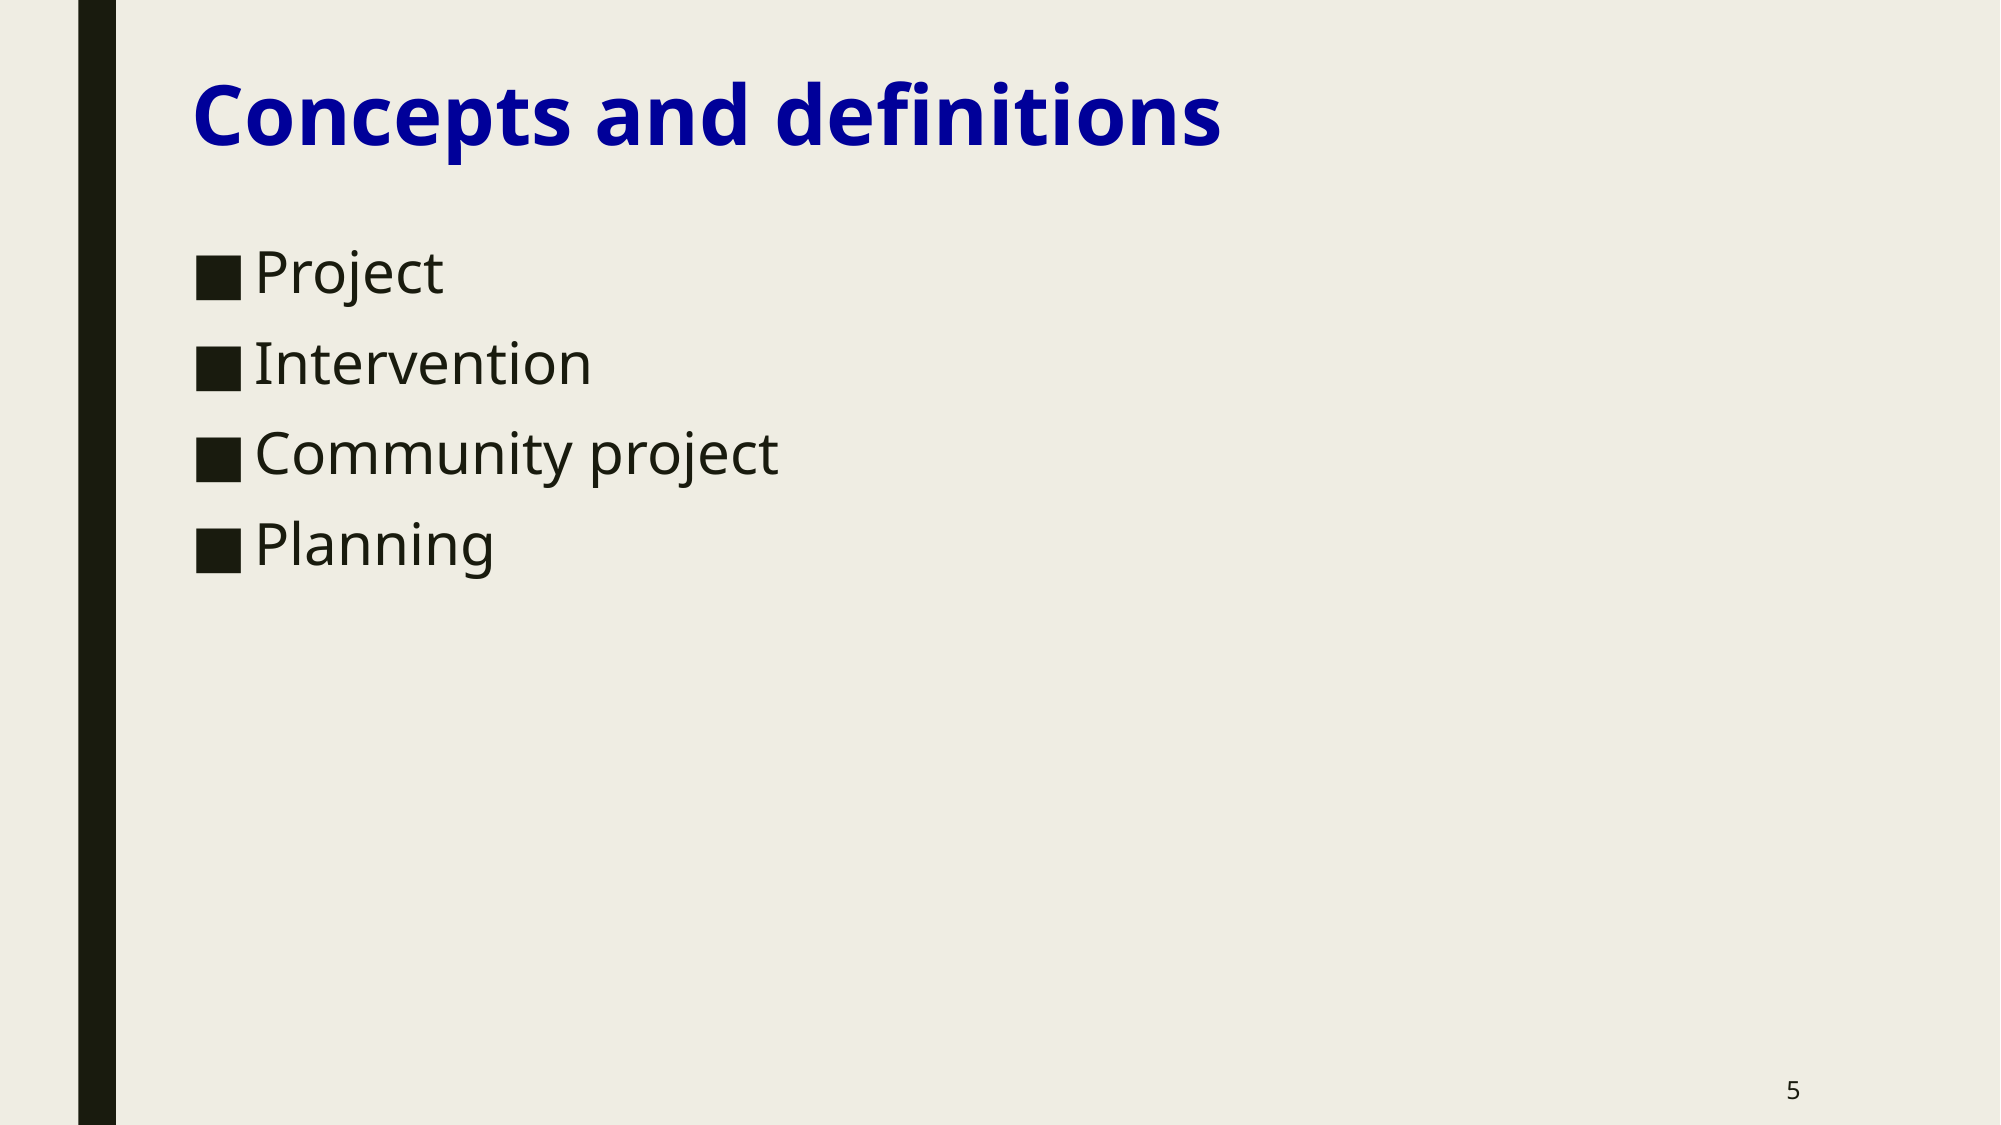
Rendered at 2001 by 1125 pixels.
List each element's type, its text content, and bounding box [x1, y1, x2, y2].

text_box Concepts and definitions [176, 67, 1839, 234]
text_box Project Intervention Community project Planning [176, 234, 1839, 978]
slide_number 5 [1553, 1058, 1816, 1125]
